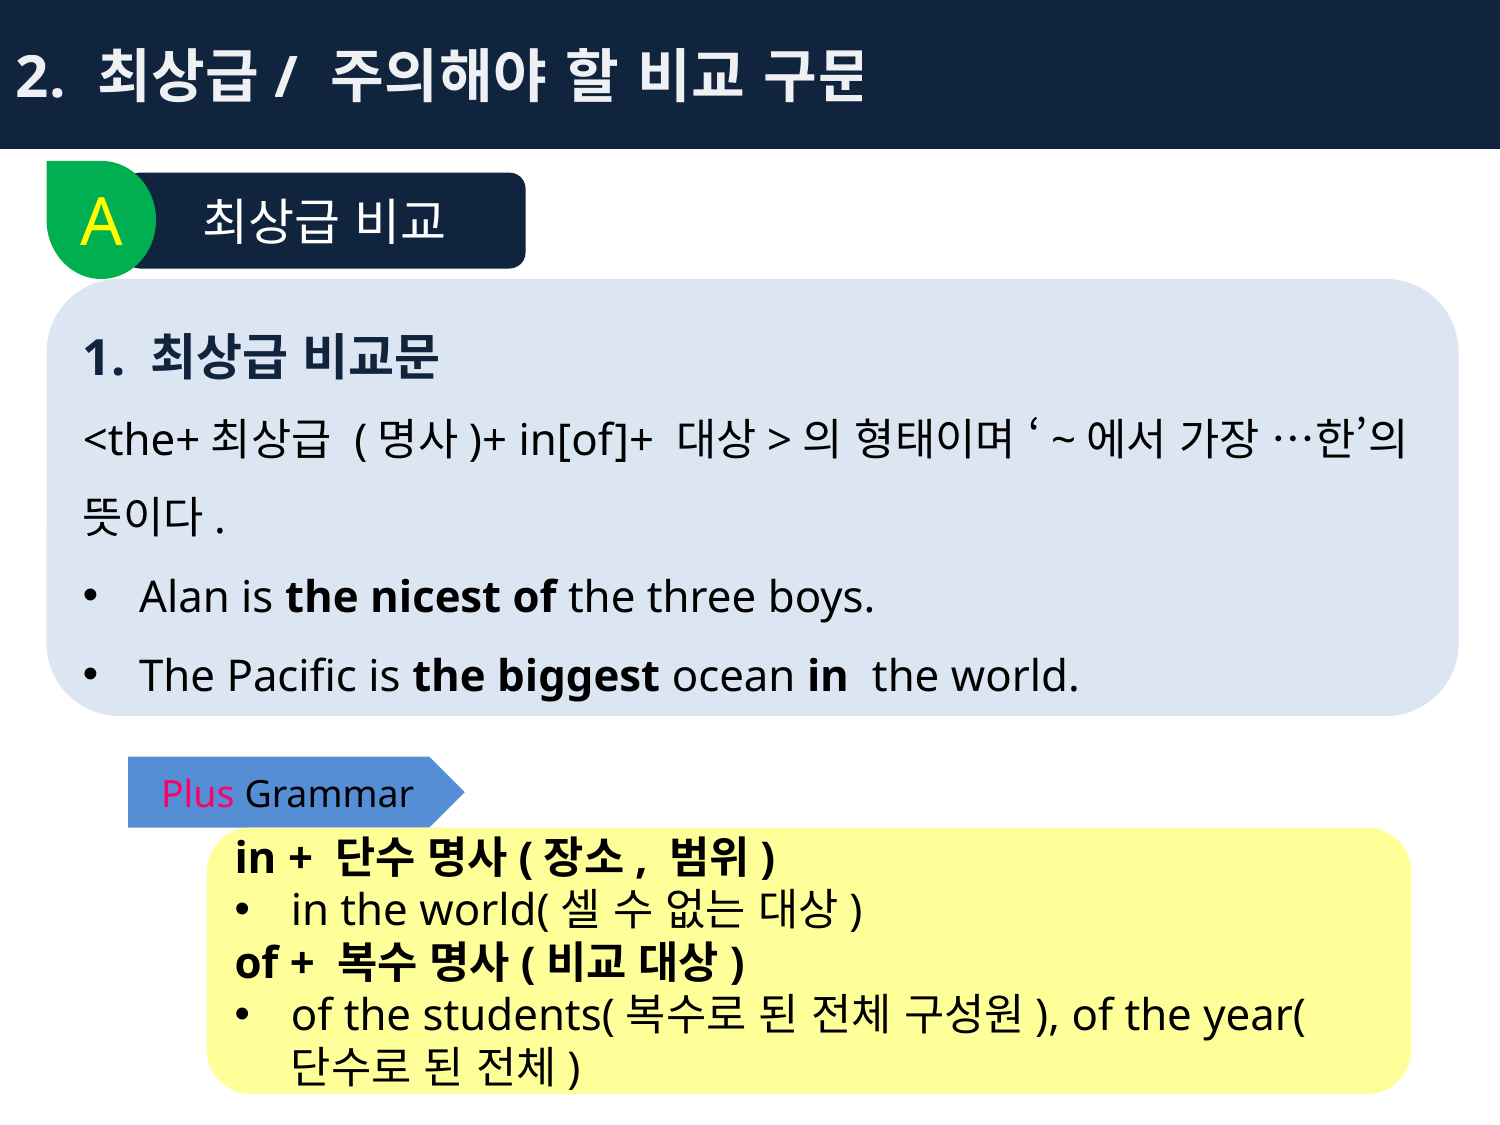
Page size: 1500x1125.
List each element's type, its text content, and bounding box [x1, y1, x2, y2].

text_box in + 단수 명사(장소, 범위) in the world(셀 수 없는 대상) of + 복수 명사(비교 대상) of the students(복수로 된 전체 구성원), of the year(단수로 된 전체) [204, 825, 1414, 1097]
text_box 1. 최상급 비교문 <the+최상급 (명사)+ in[of]+ 대상>의 형태이며 ‘~에서 가장 …한’의 뜻이다. Alan is the nicest of the three boys. The Pacific is the biggest ocean in the world. [44, 276, 1461, 719]
text_box 2. 최상급/ 주의해야 할 비교 구문 [0, 0, 1500, 151]
text_box A [65, 171, 137, 266]
text_box 최상급 비교 [135, 170, 528, 271]
text_box Plus Grammar [125, 754, 467, 830]
text_box [44, 158, 159, 282]
